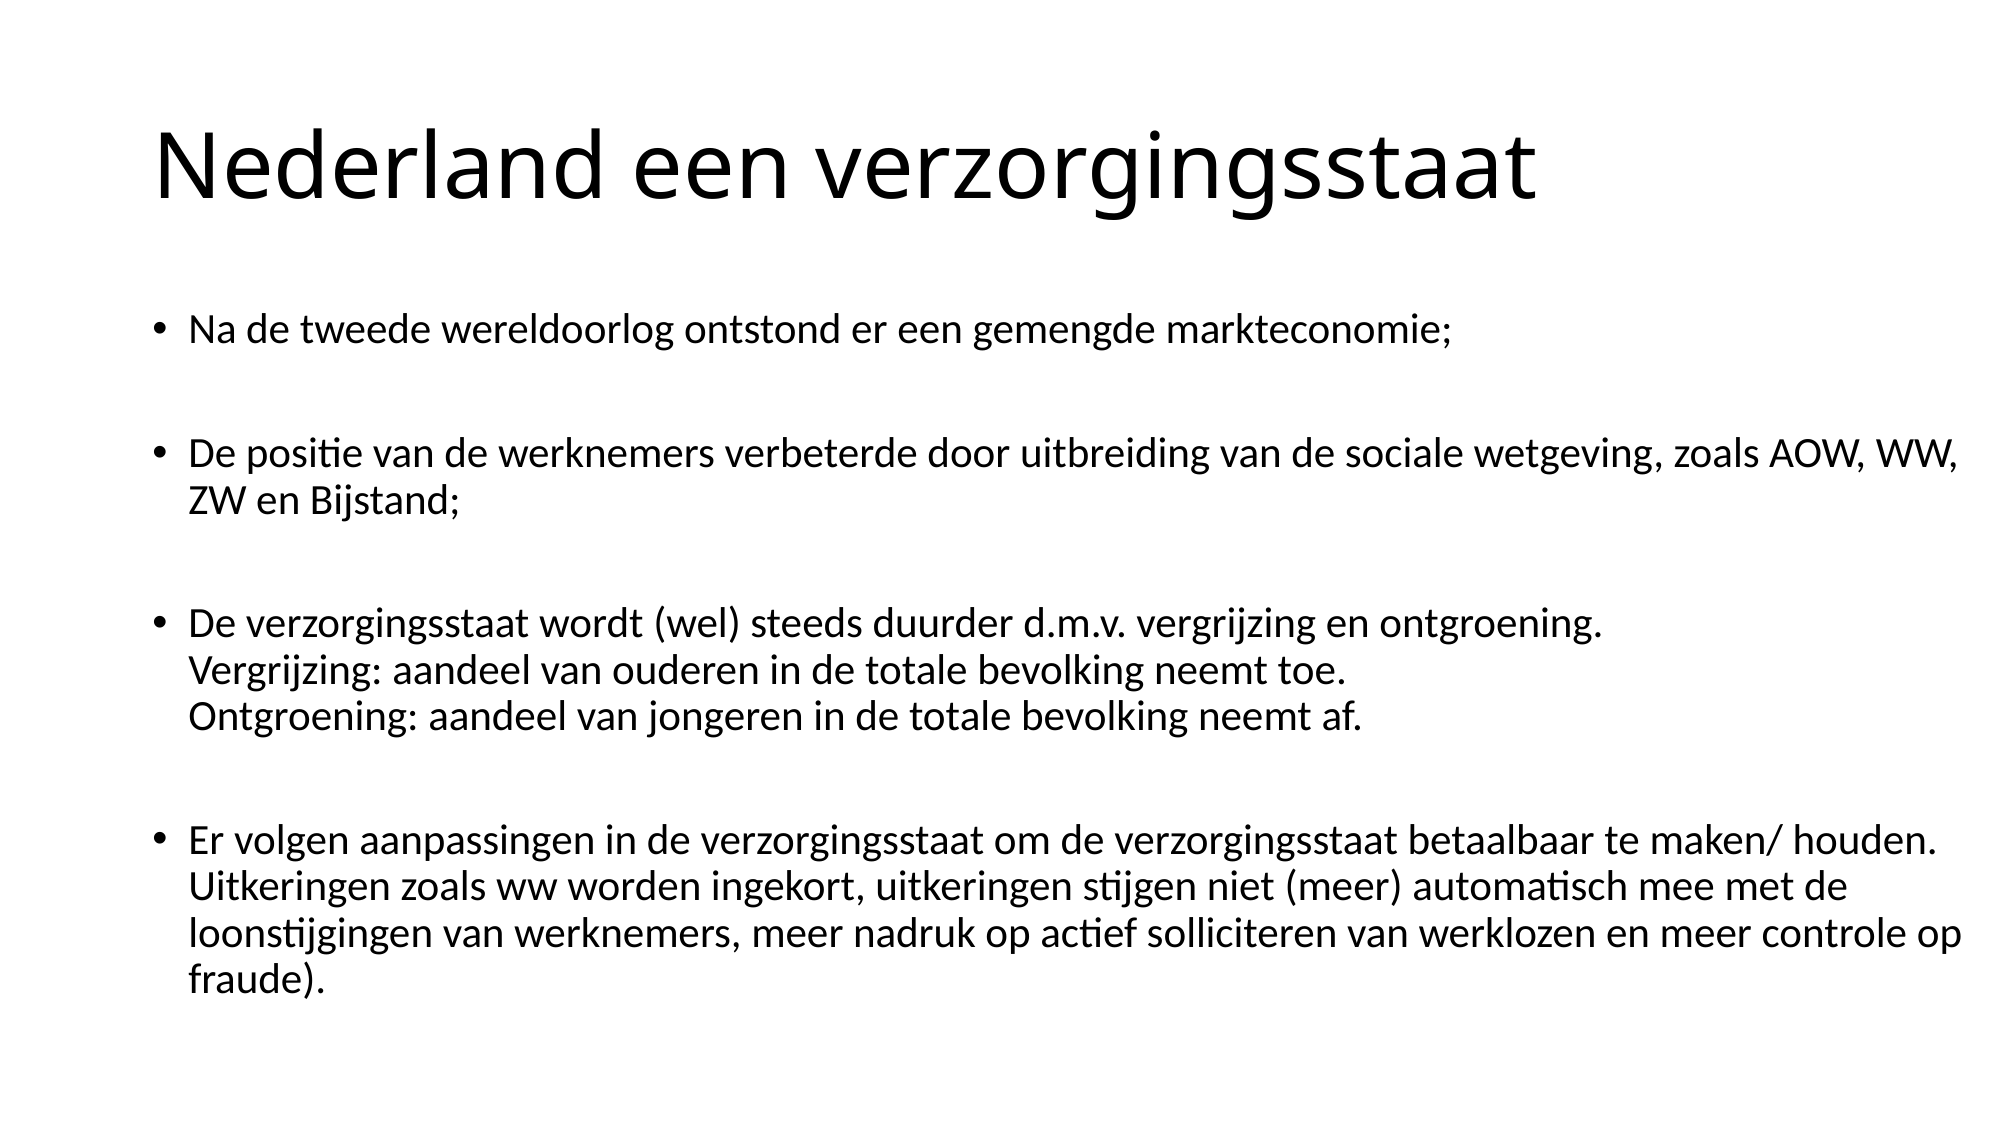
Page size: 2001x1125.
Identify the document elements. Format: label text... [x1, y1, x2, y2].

list Na de tweede wereldoorlog ontstond er een gemengde markteconomie; De positie van de werknemers verbeterde door uitbreiding van de sociale wetgeving, zoals AOW, WW, ZW en Bijstand; De verzorgingsstaat wordt (wel) steeds duurder d.m.v. vergrijzing en ontgroening. Vergrijzing: aandeel van ouderen in de totale bevolking neemt toe. Ontgroening: aandeel van jongeren in de totale bevolking neemt af. Er volgen aanpassingen in de verzorgingsstaat om de verzorgingsstaat betaalbaar te maken/ houden. Uitkeringen zoals ww worden ingekort, uitkeringen stijgen niet (meer) automatisch mee met de loonstijgingen van werknemers, meer nadruk op actief solliciteren van werklozen en meer controle op fraude). [137, 299, 1979, 1014]
title Nederland een verzorgingsstaat [137, 59, 1863, 278]
